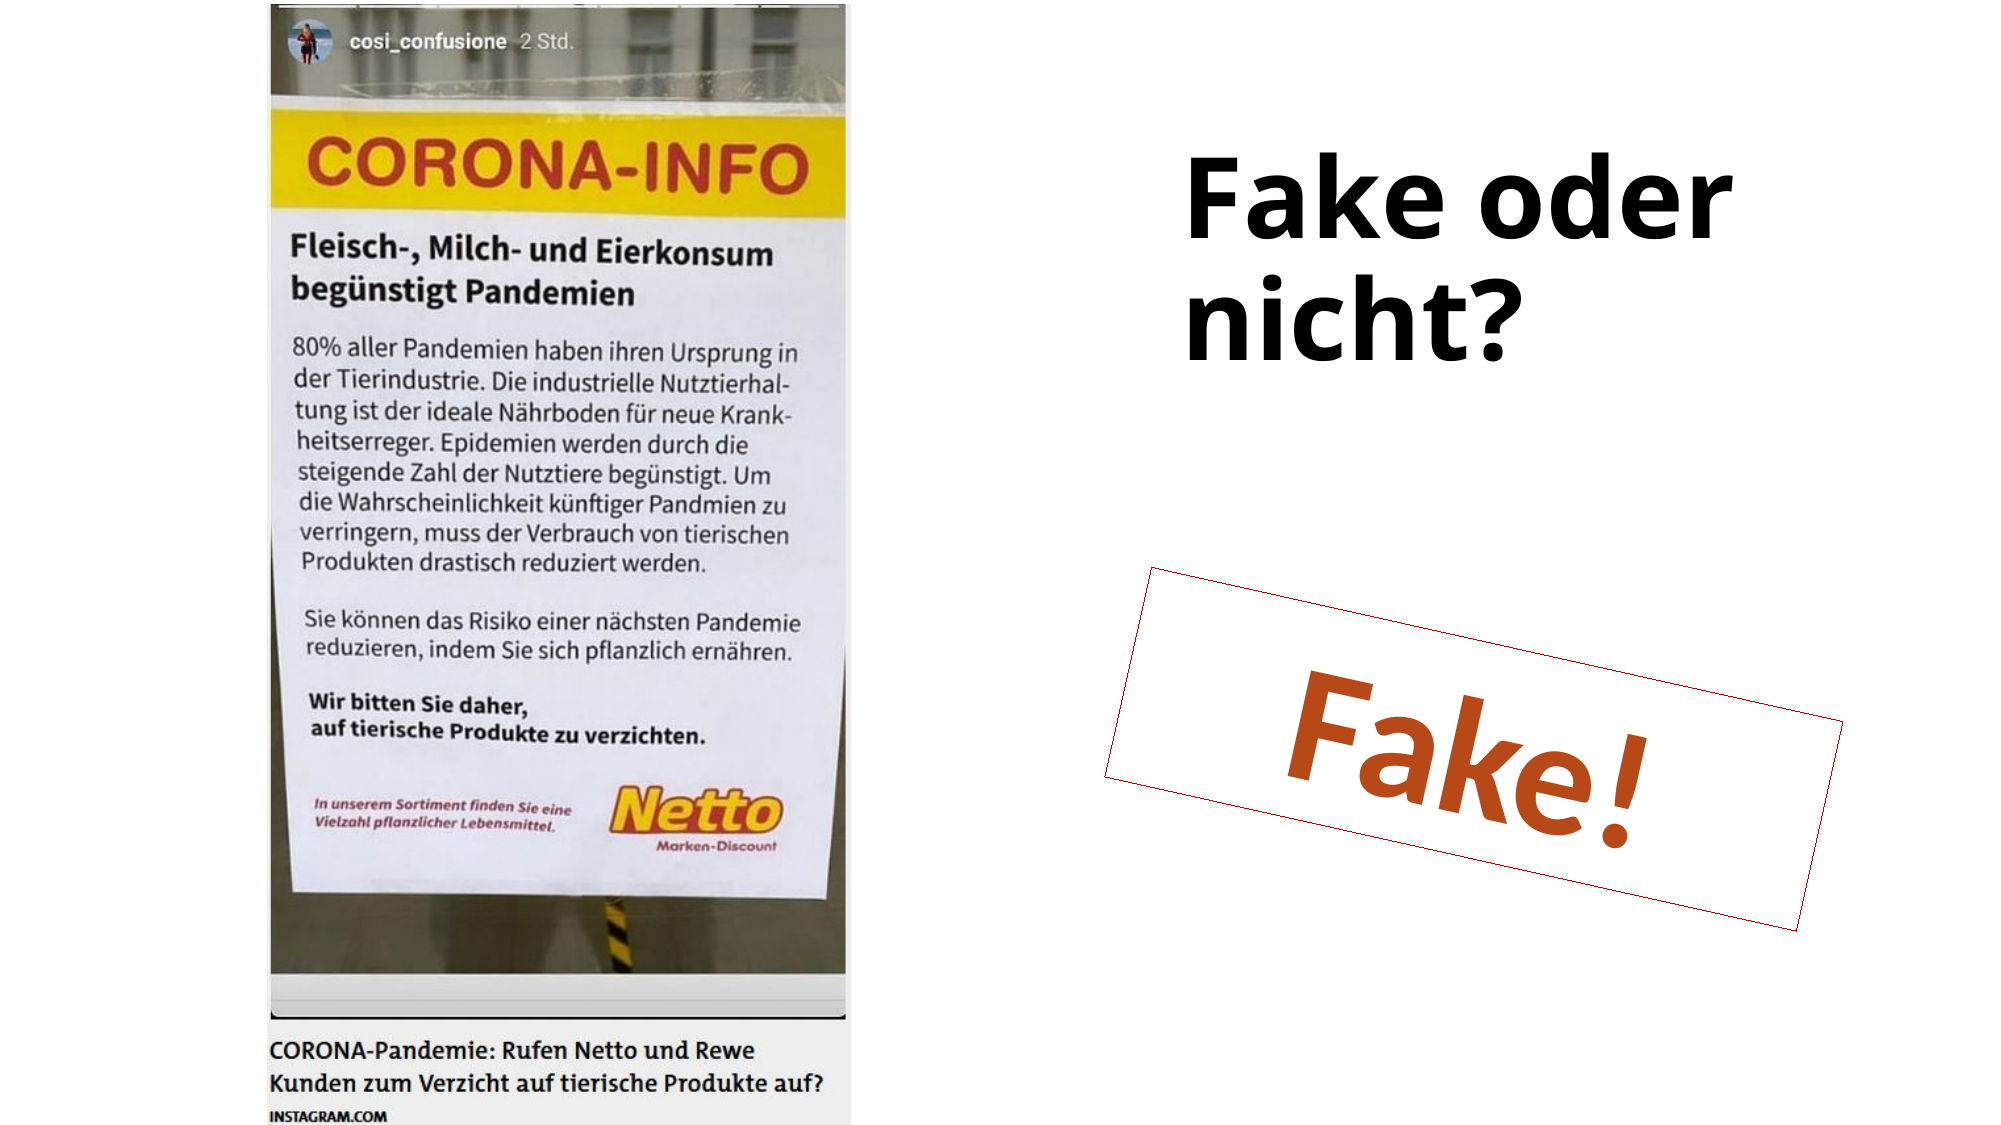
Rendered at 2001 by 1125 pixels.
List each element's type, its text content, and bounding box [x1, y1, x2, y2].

text_box Fake! [1104, 567, 1843, 932]
title Fake oder nicht? [1166, 134, 1829, 526]
picture [267, 4, 851, 1125]
